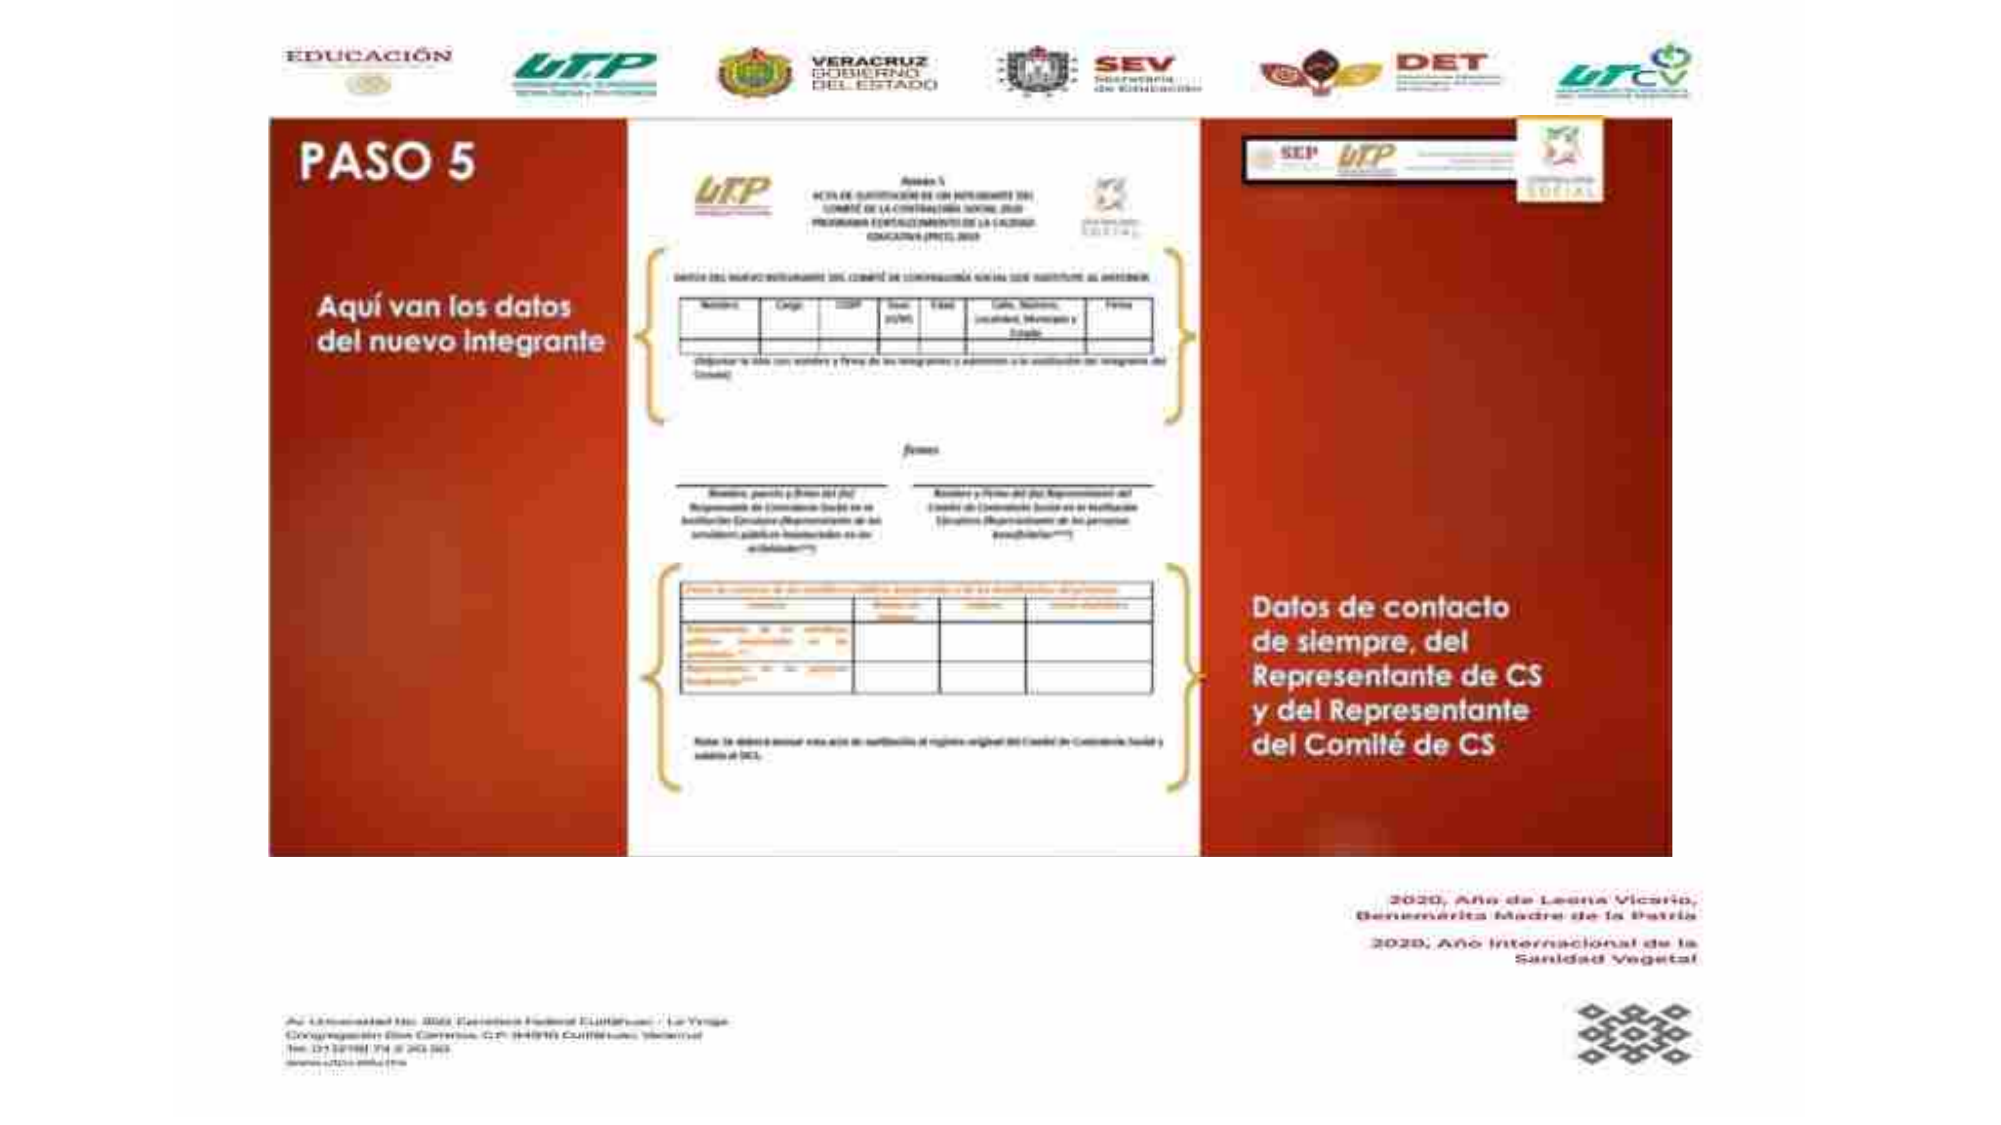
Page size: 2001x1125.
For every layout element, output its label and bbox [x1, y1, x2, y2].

picture [173, 0, 1805, 1117]
